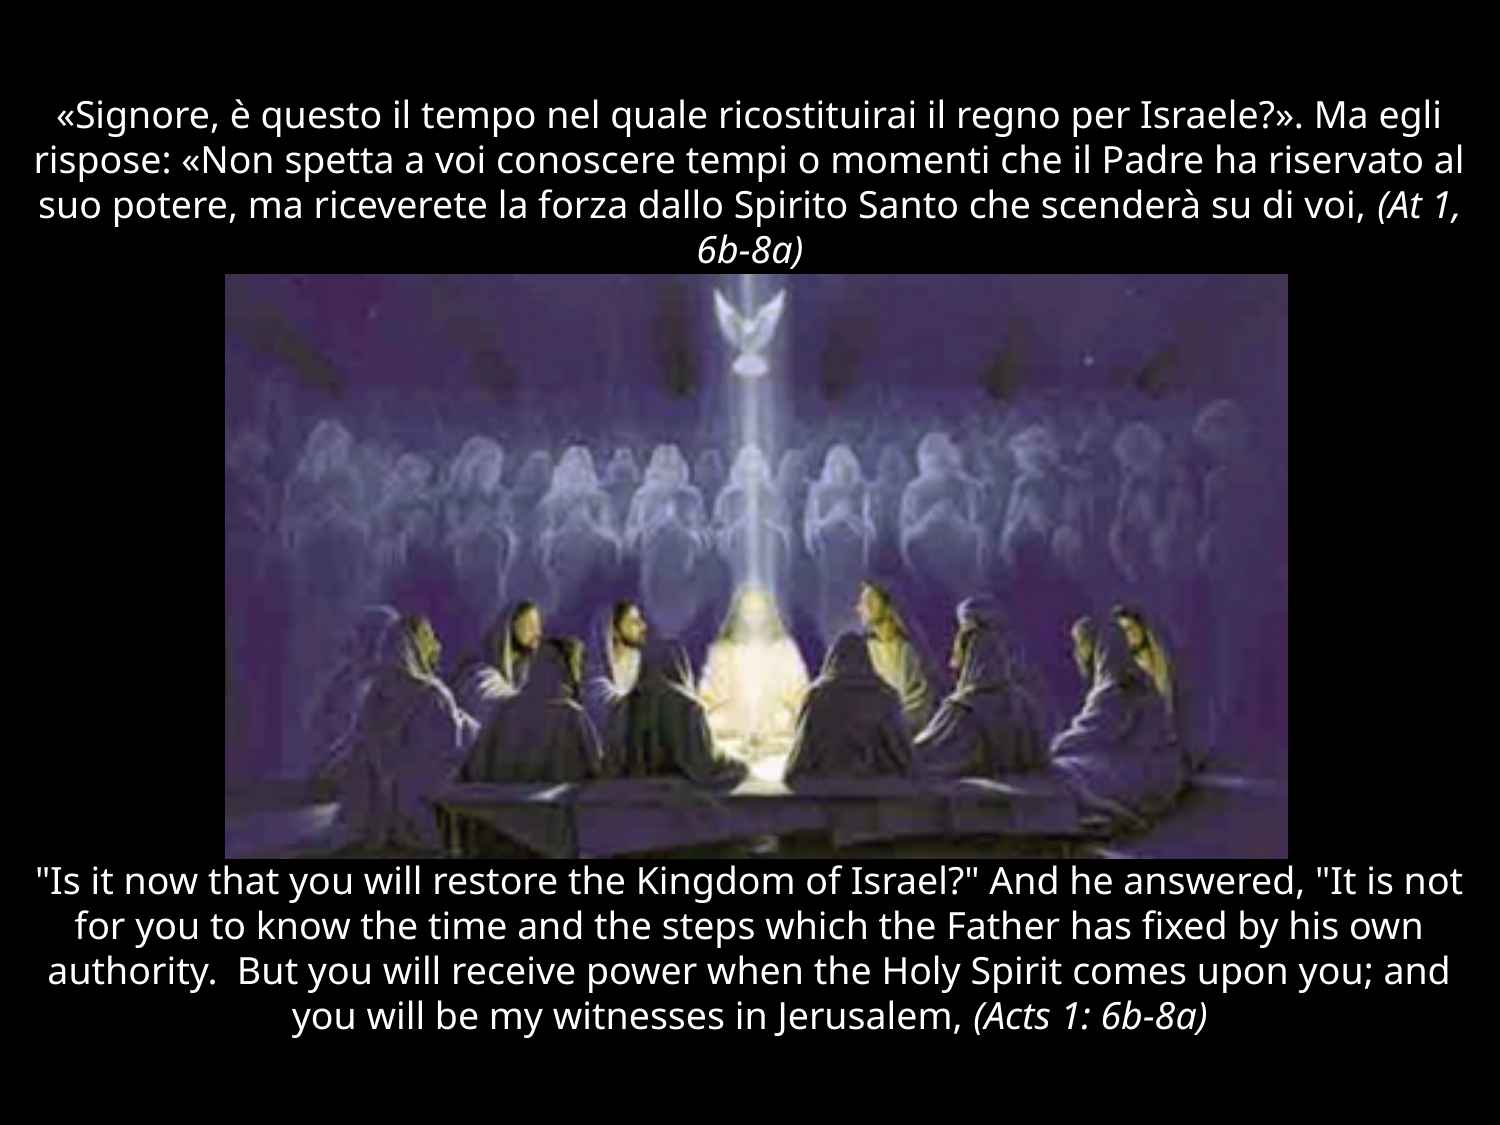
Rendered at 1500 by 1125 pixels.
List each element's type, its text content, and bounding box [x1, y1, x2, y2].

picture [224, 274, 1288, 859]
title «Signore, è questo il tempo nel quale ricostituirai il regno per Israele?». Ma egli rispose: «Non spetta a voi conoscere tempi o momenti che il Padre ha riservato al suo potere, ma riceverete la forza dallo Spirito Santo che scenderà su di voi, (At 1, 6b-8a) [0, 87, 1500, 275]
text_box "Is it now that you will restore the Kingdom of Israel?" And he answered, "It is not for you to know the time and the steps which the Father has fixed by his own authority. But you will receive power when the Holy Spirit comes upon you; and you will be my witnesses in Jerusalem, (Acts 1: 6b-8a) [0, 849, 1500, 1045]
